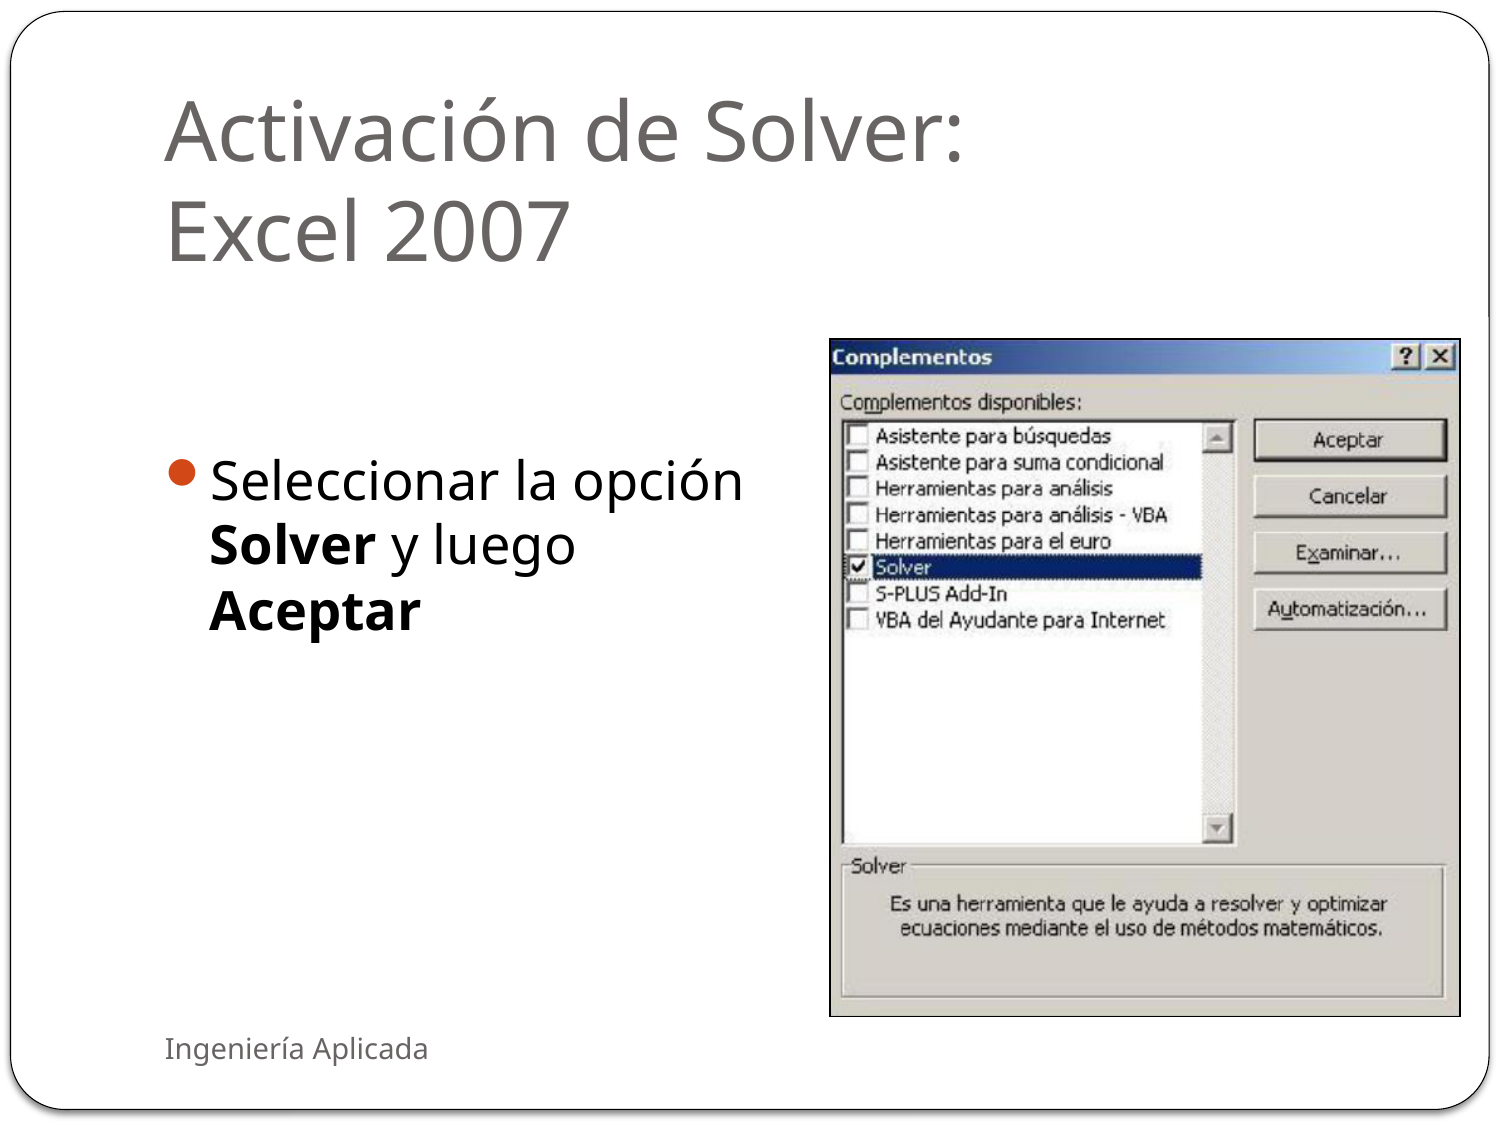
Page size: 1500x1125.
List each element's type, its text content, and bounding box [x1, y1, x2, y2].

list Seleccionar la opción Solver y luego Aceptar [150, 293, 809, 1020]
picture [830, 339, 1460, 1016]
footer Ingeniería Aplicada [150, 1012, 800, 1088]
title Activación de Solver: Excel 2007 [150, 45, 1207, 293]
